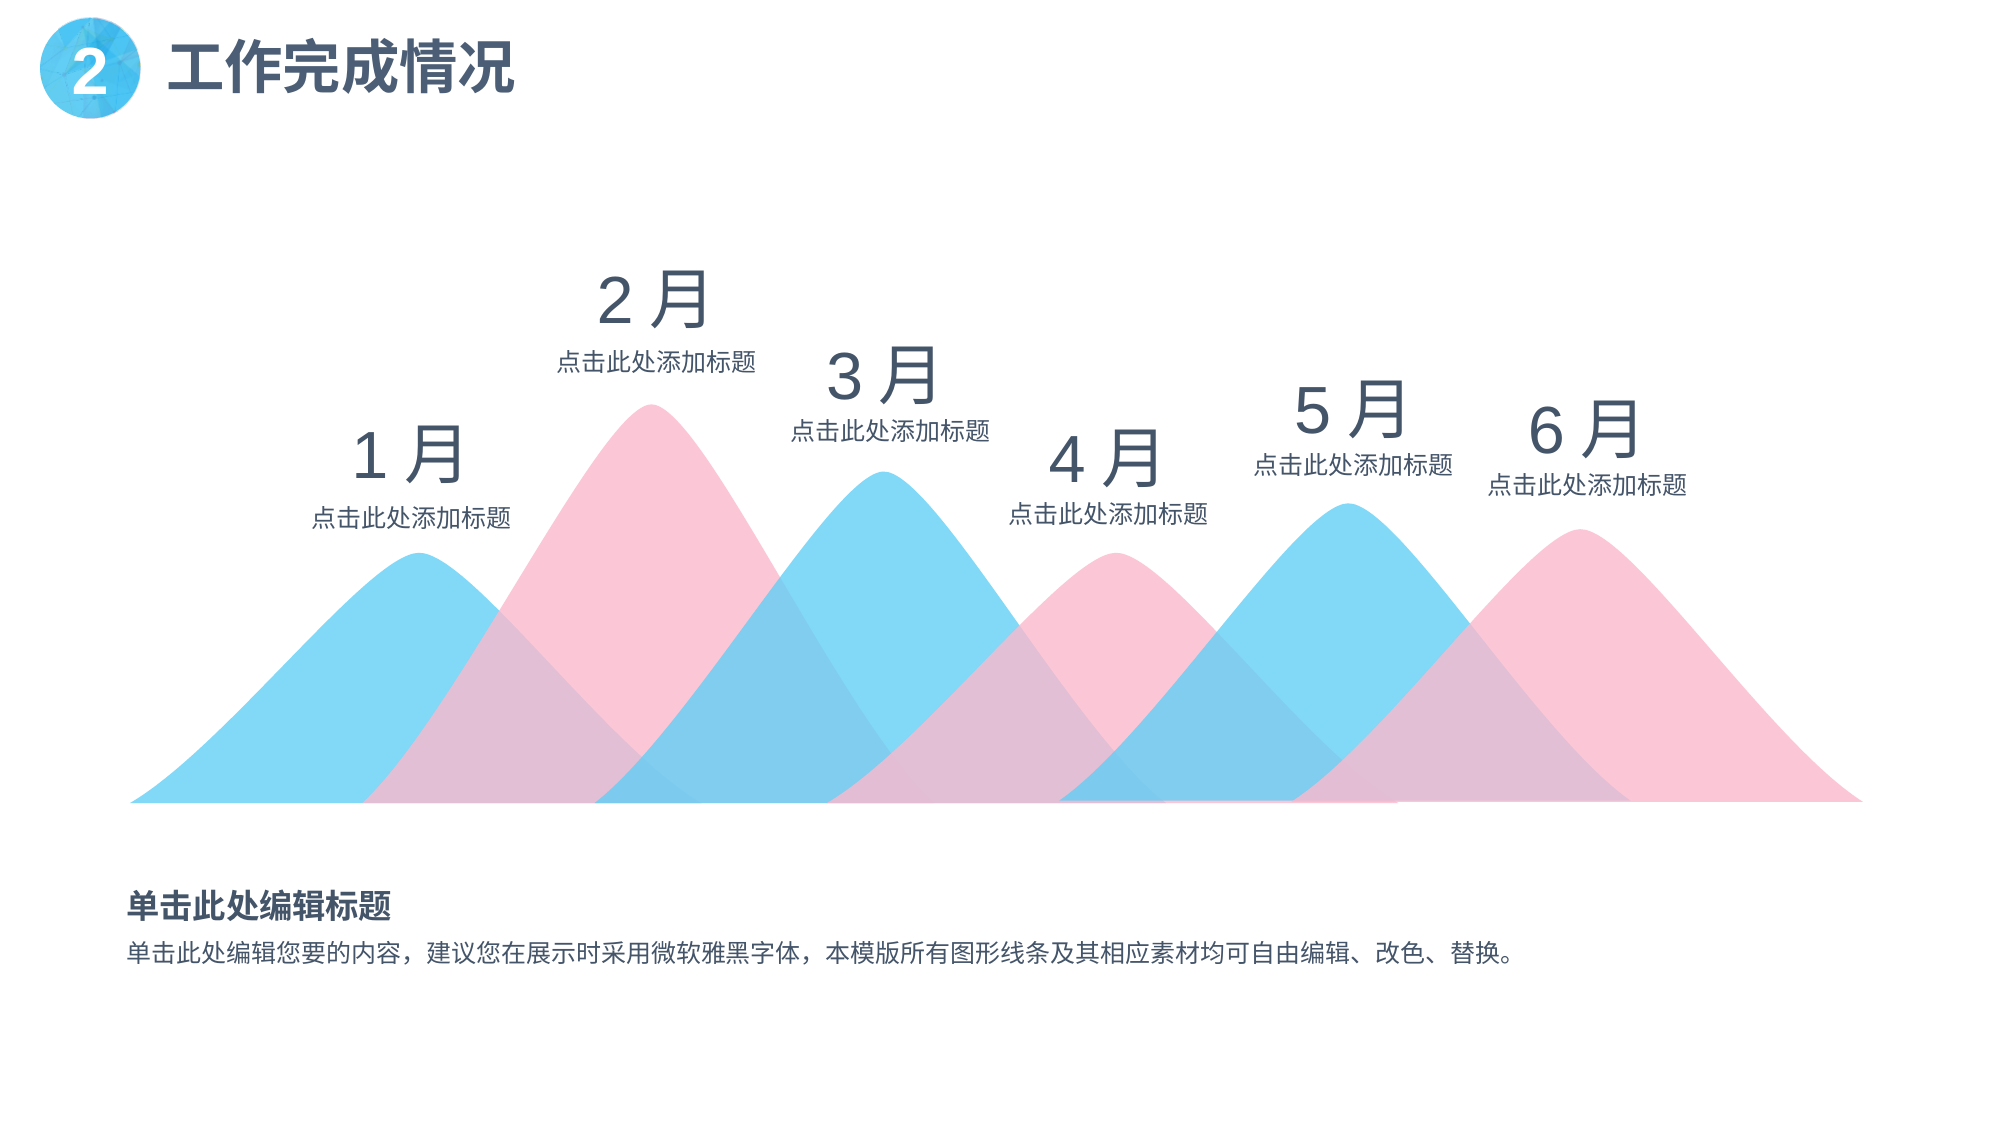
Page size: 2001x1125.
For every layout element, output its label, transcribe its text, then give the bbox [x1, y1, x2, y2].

text_box 点击此处添加标题 [1221, 442, 1487, 488]
text_box 点击此处添加标题 [757, 408, 1020, 453]
text_box 1月 [336, 404, 486, 494]
text_box [362, 404, 780, 804]
text_box 点击此处添加标题 [980, 491, 1236, 537]
text_box [826, 552, 1399, 804]
text_box 3月 [811, 325, 961, 408]
text_box 单击此处编辑标题 [111, 870, 465, 933]
text_box 单击此处编辑您要的内容，建议您在展示时采用微软雅黑字体，本模版所有图形线条及其相应素材均可自由编辑、改色、替换。 [111, 923, 1737, 975]
text_box 2月 [581, 249, 732, 339]
text_box 5月 [1279, 359, 1429, 442]
text_box 4月 [1020, 408, 1197, 491]
text_box [594, 471, 1019, 804]
text_box [129, 552, 499, 804]
text_box [1291, 529, 1863, 802]
text_box 点击此处添加标题 [278, 494, 545, 540]
text_box [1059, 503, 1470, 801]
text_box 点击此处添加标题 [1454, 462, 1721, 508]
text_box 点击此处添加标题 [523, 339, 790, 385]
text_box 6月 [1513, 379, 1663, 462]
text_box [40, 18, 698, 119]
